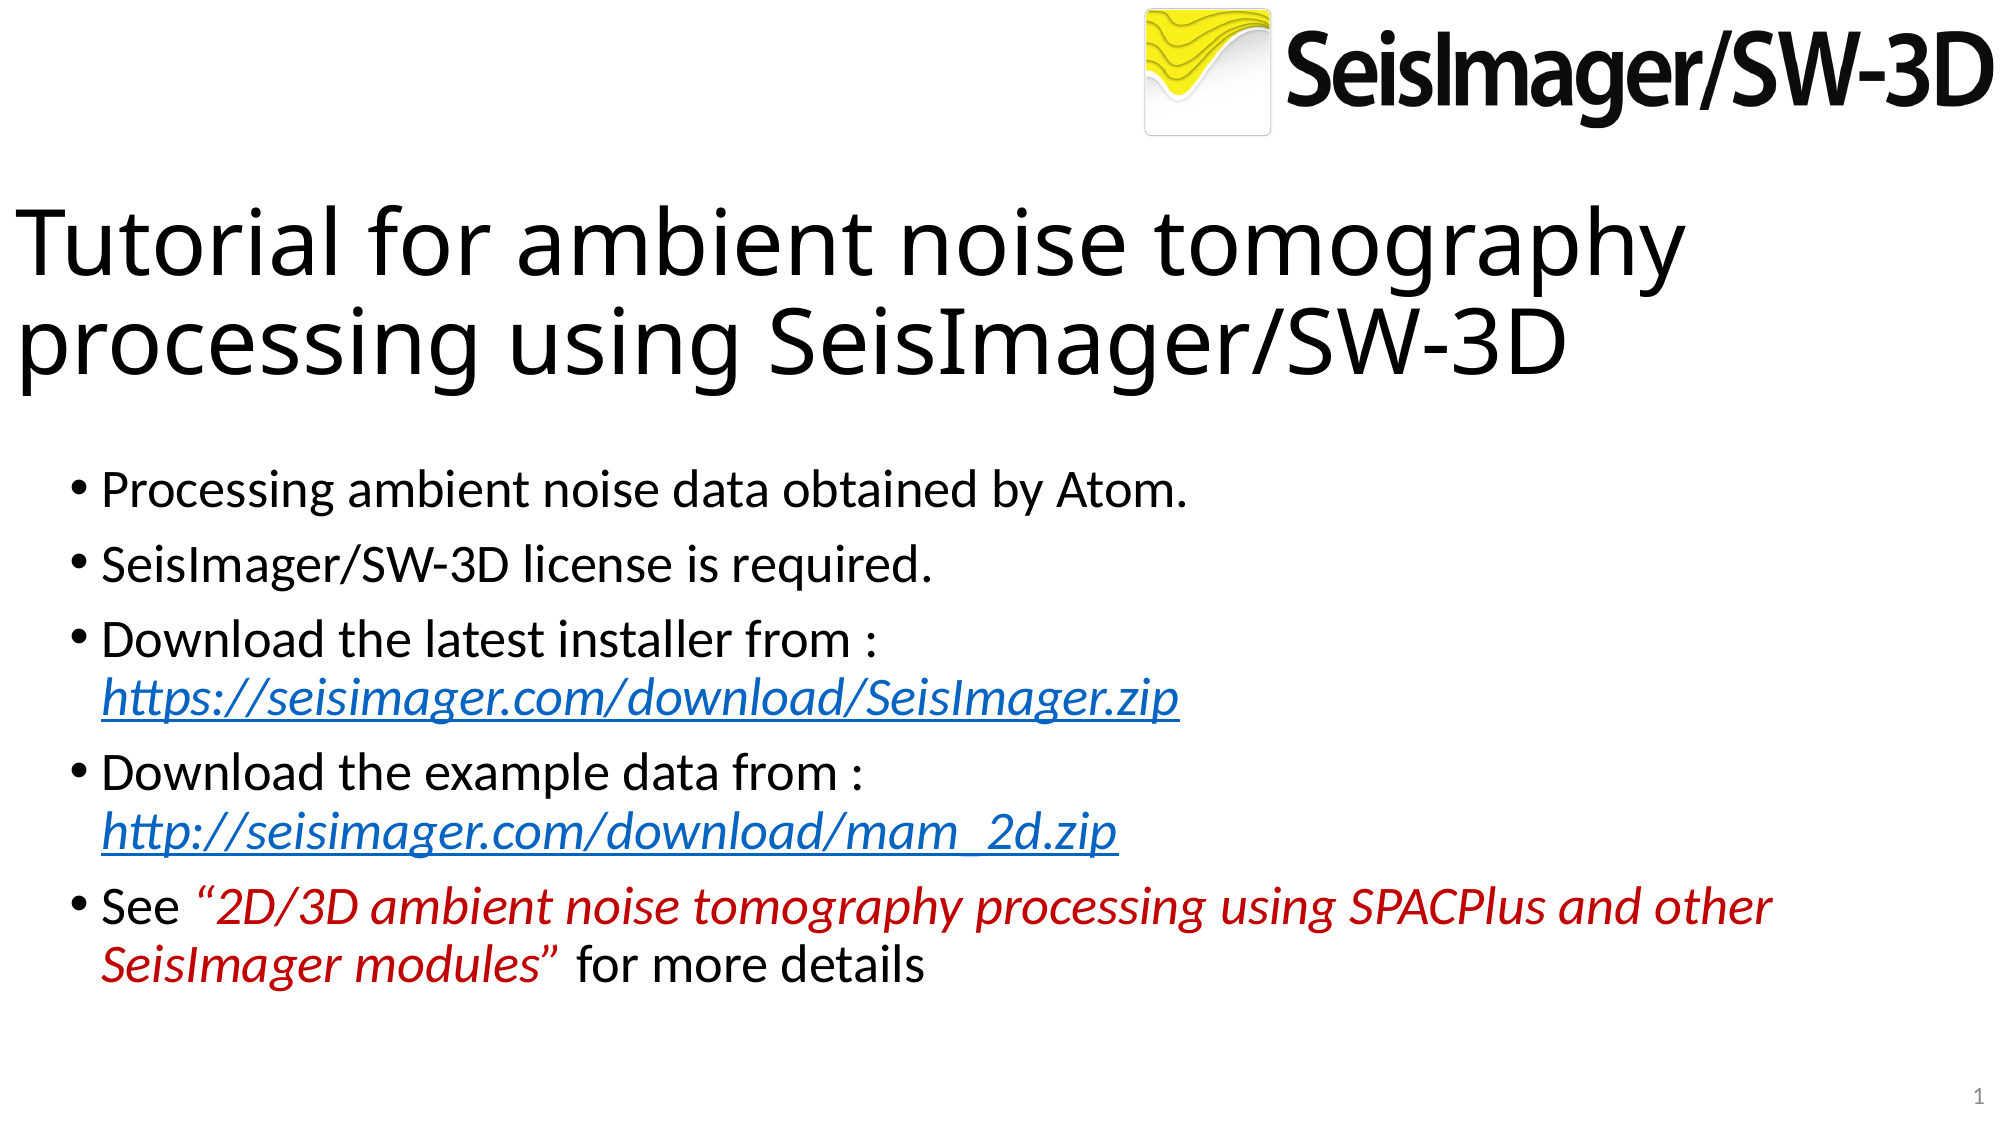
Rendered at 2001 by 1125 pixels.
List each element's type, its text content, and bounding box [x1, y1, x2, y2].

slide_number 1 [1550, 1065, 2000, 1125]
picture [1142, 6, 2000, 138]
list Processing ambient noise data obtained by Atom. SeisImager/SW-3D license is required. Download the latest installer from : https://seisimager.com/download/SeisImager.zip Download the example data from : http://seisimager.com/download/mam_2d.zip See “2D/3D ambient noise tomography processing using SPACPlus and other SeisImager modules” for more details [54, 453, 1941, 1010]
title Tutorial for ambient noise tomography processing using SeisImager/SW-3D [0, 186, 2000, 404]
